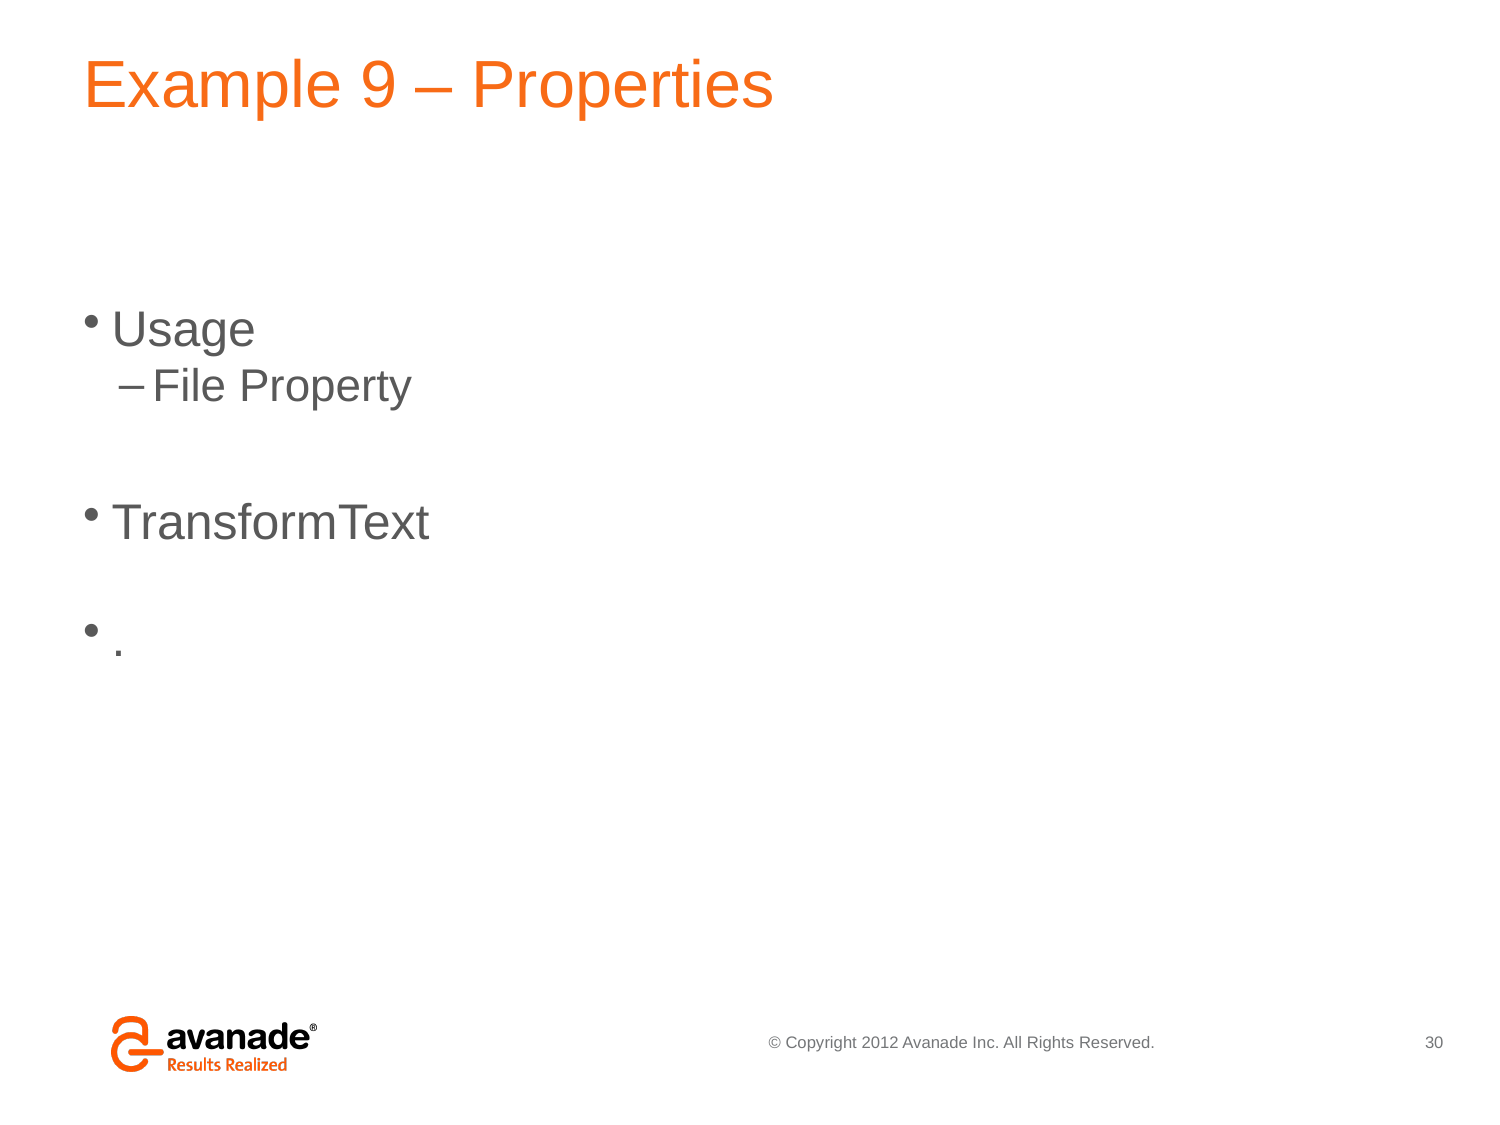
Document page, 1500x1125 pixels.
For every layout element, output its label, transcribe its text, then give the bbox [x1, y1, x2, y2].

list Usage File Property TransformText . [82, 239, 1419, 966]
slide_number 30 [1424, 1033, 1500, 1058]
title Example 9 – Properties [82, 49, 1419, 200]
picture [111, 1016, 317, 1072]
